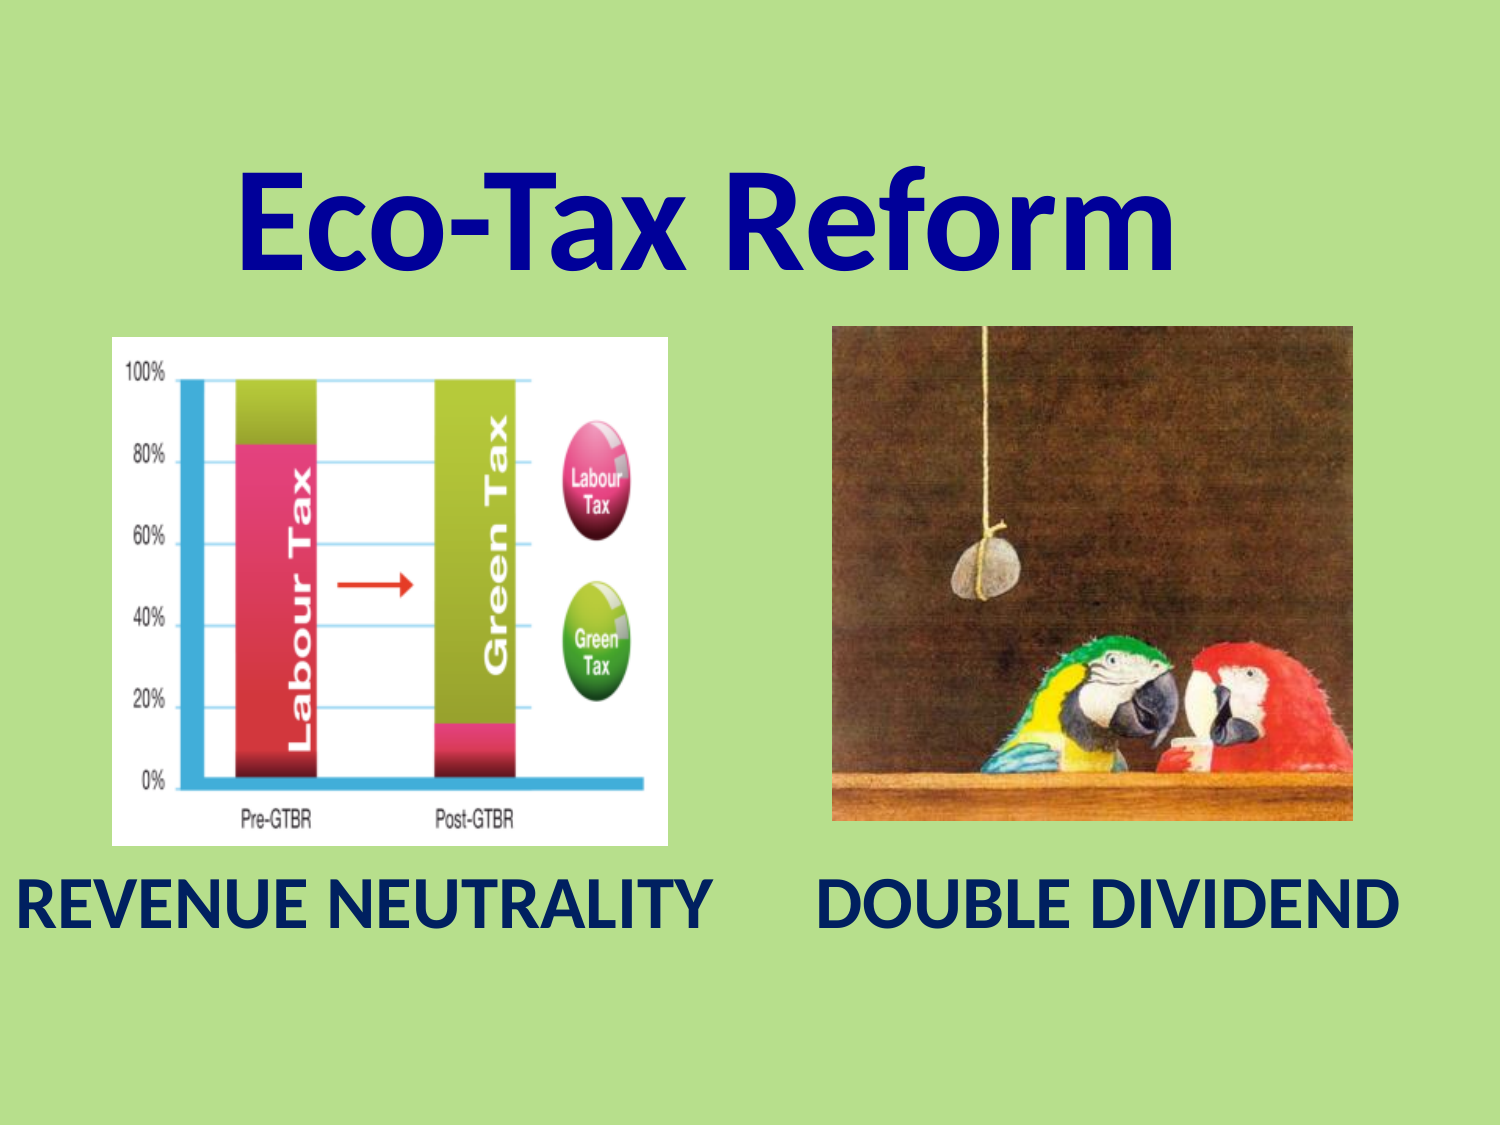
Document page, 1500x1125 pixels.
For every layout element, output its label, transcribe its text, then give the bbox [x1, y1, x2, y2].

picture [832, 325, 1353, 821]
title REVENUE NEUTRALITY DOUBLE DIVIDEND [0, 846, 1500, 1035]
text_box Eco-Tax Reform [50, 110, 1399, 311]
picture [111, 337, 668, 847]
